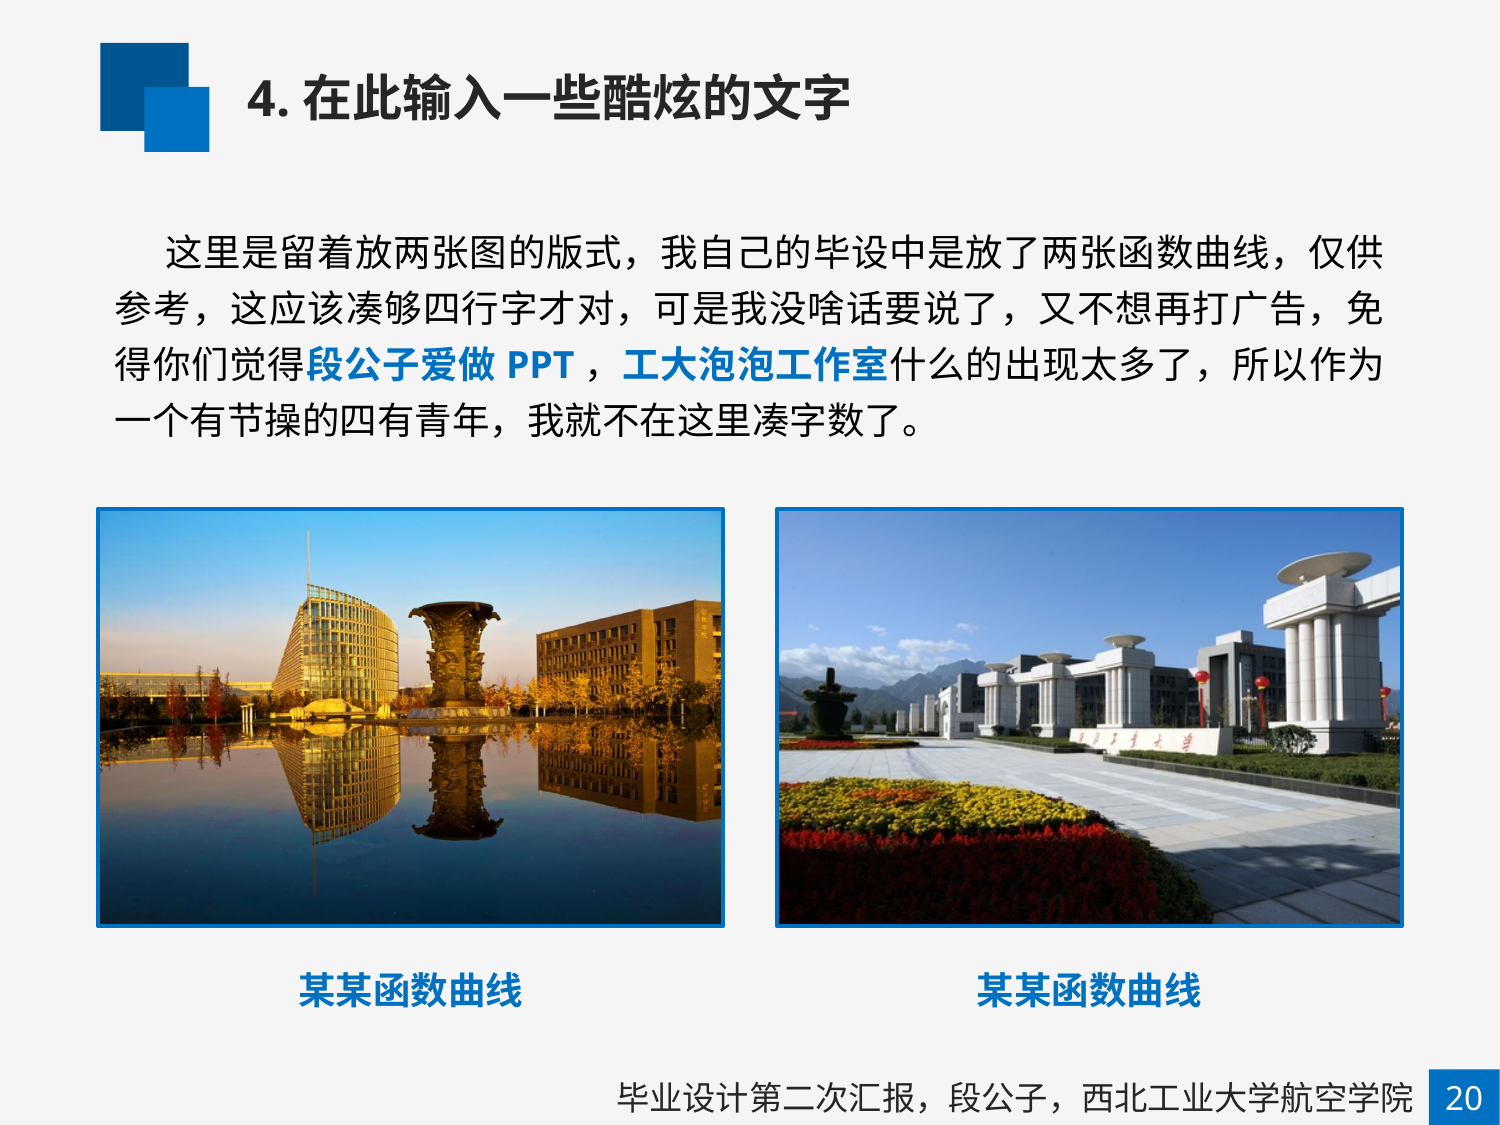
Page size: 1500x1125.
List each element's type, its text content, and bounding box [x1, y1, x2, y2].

text_box 某某函数曲线 [282, 959, 539, 1020]
text_box 4.在此输入一些酷炫的文字 [232, 59, 1400, 135]
picture [779, 510, 1400, 925]
text_box 这里是留着放两张图的版式，我自己的毕设中是放了两张函数曲线，仅供参考，这应该凑够四行字才对，可是我没啥话要说了，又不想再打广告，免得你们觉得段公子爱做PPT，工大泡泡工作室什么的出现太多了，所以作为一个有节操的四有青年，我就不在这里凑字数了。 [100, 210, 1400, 450]
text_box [200, 1069, 1500, 1125]
picture [100, 510, 721, 925]
text_box 某某函数曲线 [961, 959, 1217, 1020]
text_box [100, 42, 210, 152]
